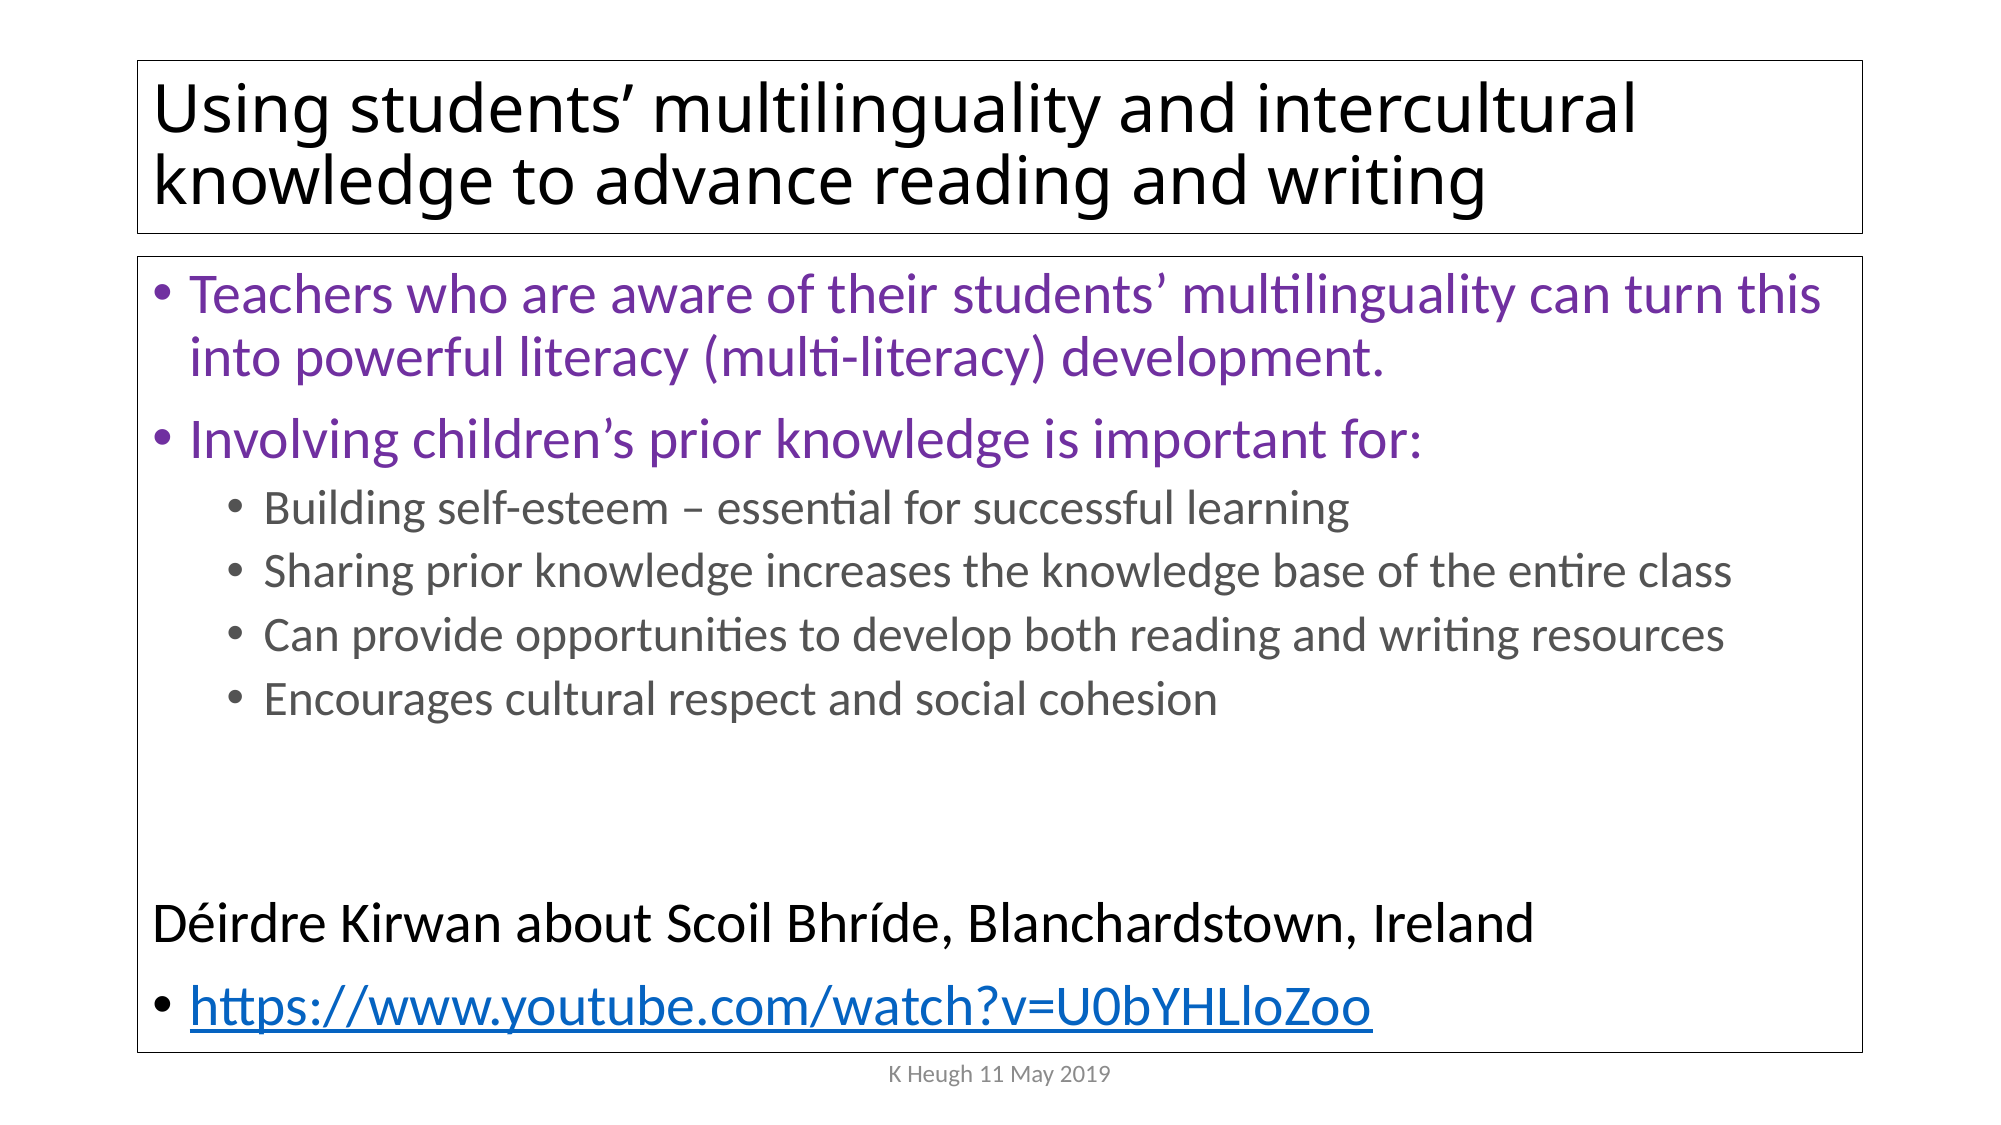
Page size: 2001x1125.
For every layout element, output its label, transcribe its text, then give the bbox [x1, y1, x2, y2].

list Teachers who are aware of their students’ multilinguality can turn this into powerful literacy (multi-literacy) development. Involving children’s prior knowledge is important for: Building self-esteem – essential for successful learning Sharing prior knowledge increases the knowledge base of the entire class Can provide opportunities to develop both reading and writing resources Encourages cultural respect and social cohesion Déirdre Kirwan about Scoil Bhríde, Blanchardstown, Ireland https://www.youtube.com/watch?v=U0bYHLloZoo [137, 256, 1863, 1053]
title Using students’ multilinguality and intercultural knowledge to advance reading and writing [137, 59, 1863, 234]
footer K Heugh 11 May 2019 [662, 1042, 1338, 1103]
